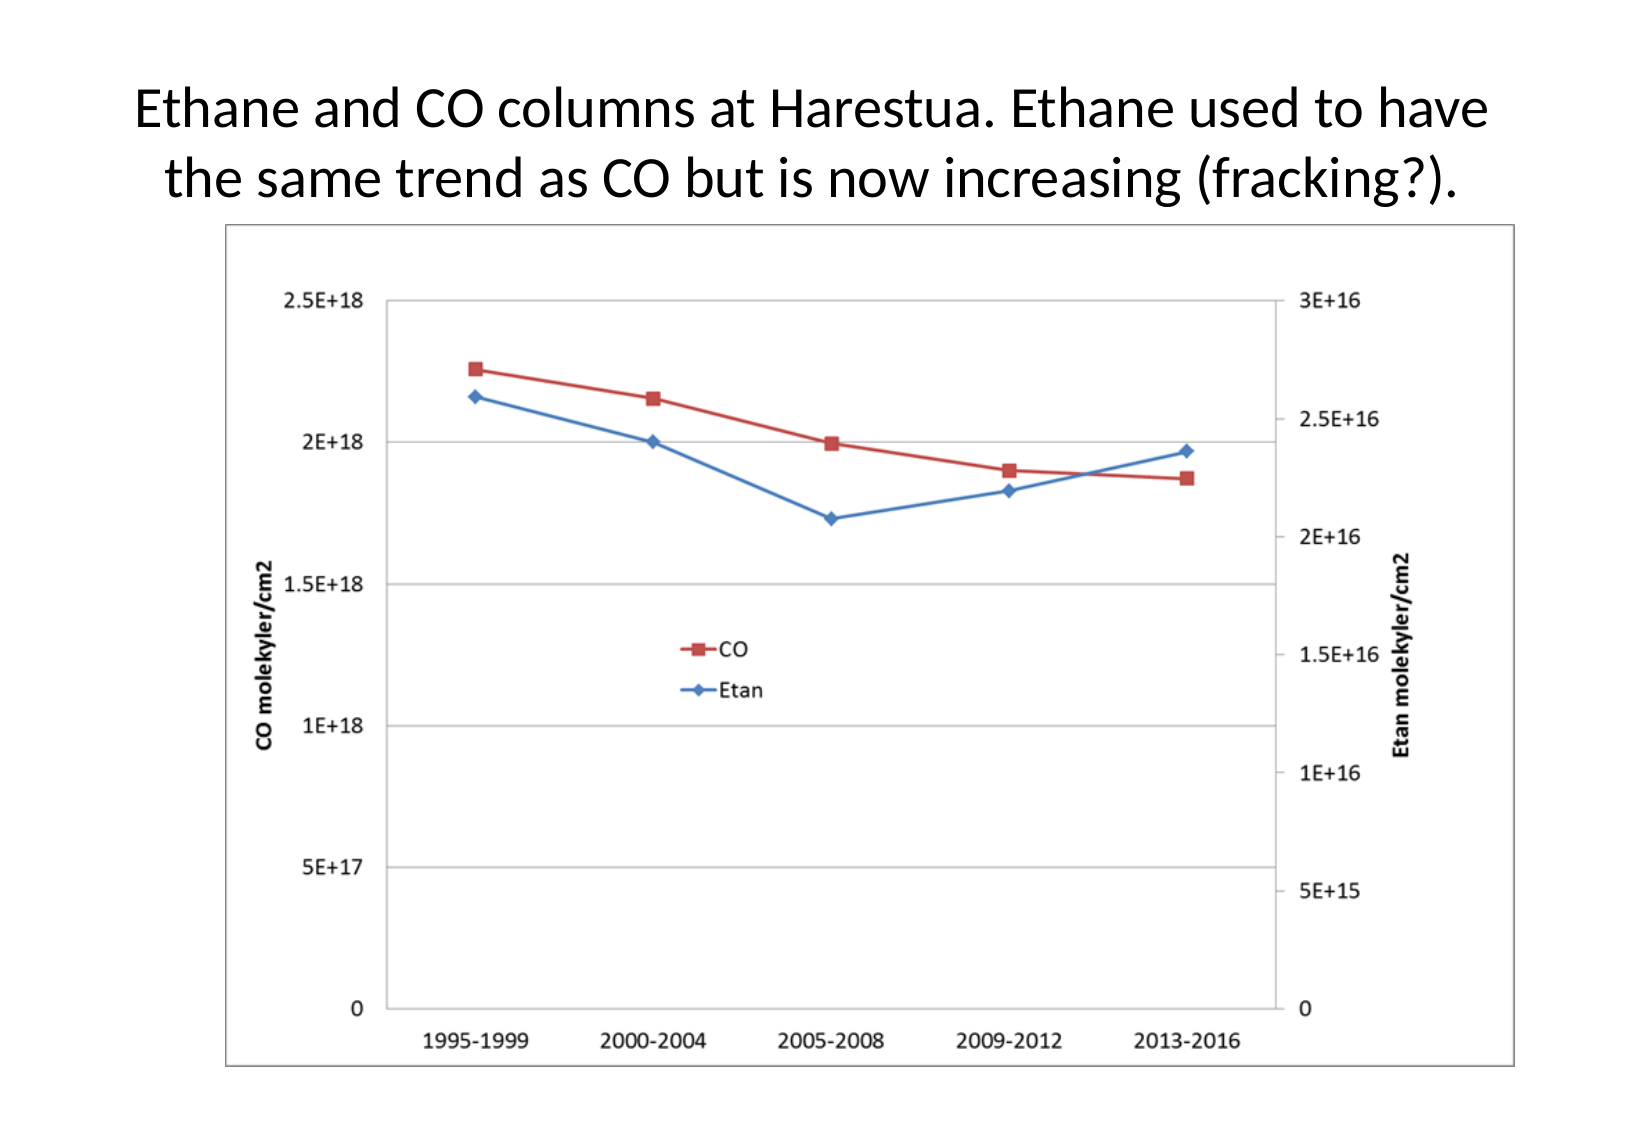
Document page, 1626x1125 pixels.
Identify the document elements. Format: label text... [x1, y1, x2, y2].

picture [224, 224, 1515, 1067]
title Ethane and CO columns at Harestua. Ethane used to have the same trend as CO but is now increasing (fracking?). [81, 45, 1544, 233]
